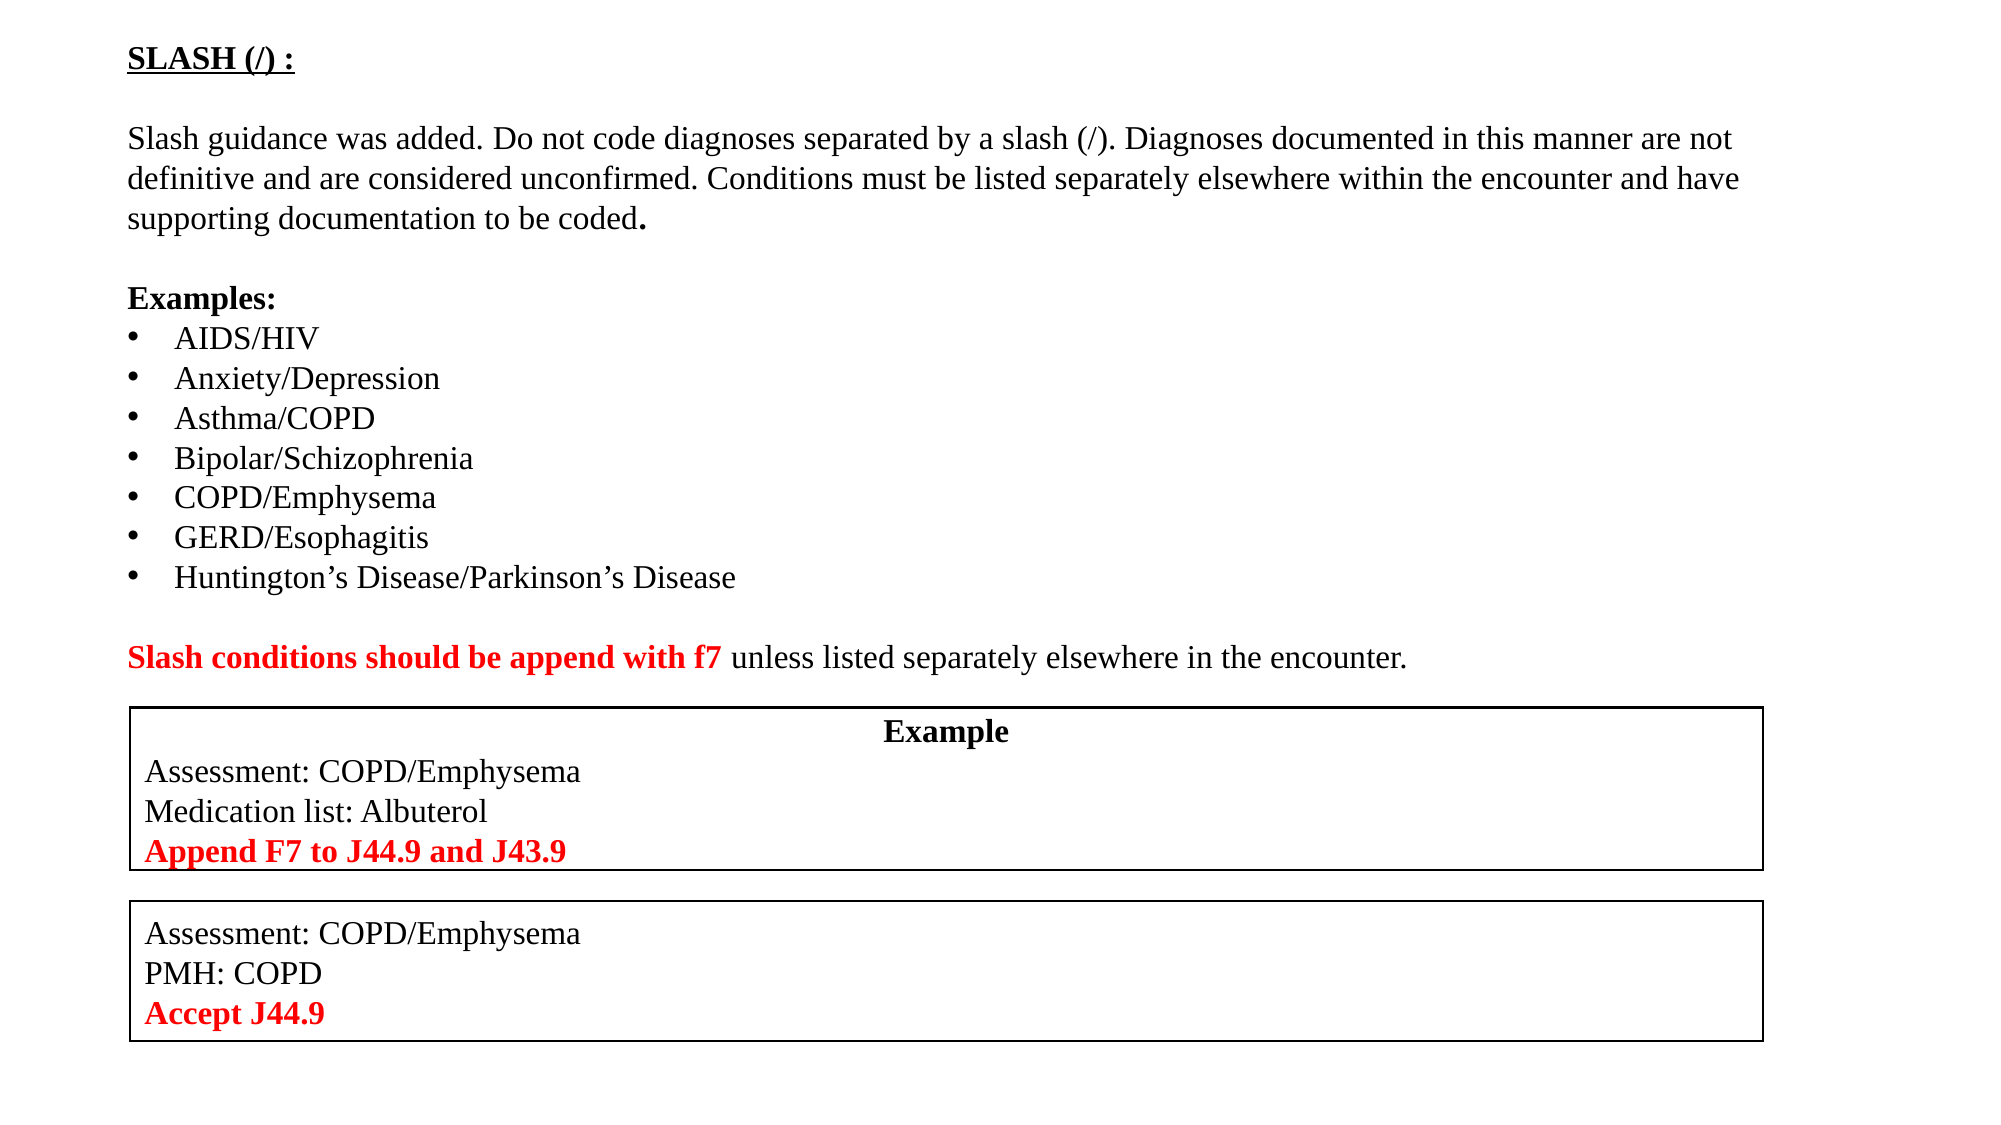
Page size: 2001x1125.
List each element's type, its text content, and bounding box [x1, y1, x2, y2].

text_box Assessment: COPD/Emphysema PMH: COPD Accept J44.9 [129, 900, 1764, 1042]
text_box SLASH (/) : Slash guidance was added. Do not code diagnoses separated by a slash (/). Diagnoses documented in this manner are not definitive and are considered unconfirmed. Conditions must be listed separately elsewhere within the encounter and have supporting documentation to be coded. Examples: AIDS/HIV Anxiety/Depression Asthma/COPD Bipolar/Schizophrenia COPD/Emphysema GERD/Esophagitis Huntington’s Disease/Parkinson’s Disease Slash conditions should be append with f7 unless listed separately elsewhere in the encounter. [112, 29, 1802, 723]
text_box Example Assessment: COPD/Emphysema Medication list: Albuterol Append F7 to J44.9 and J43.9 [129, 706, 1764, 871]
table_header [333, 118, 1667, 179]
